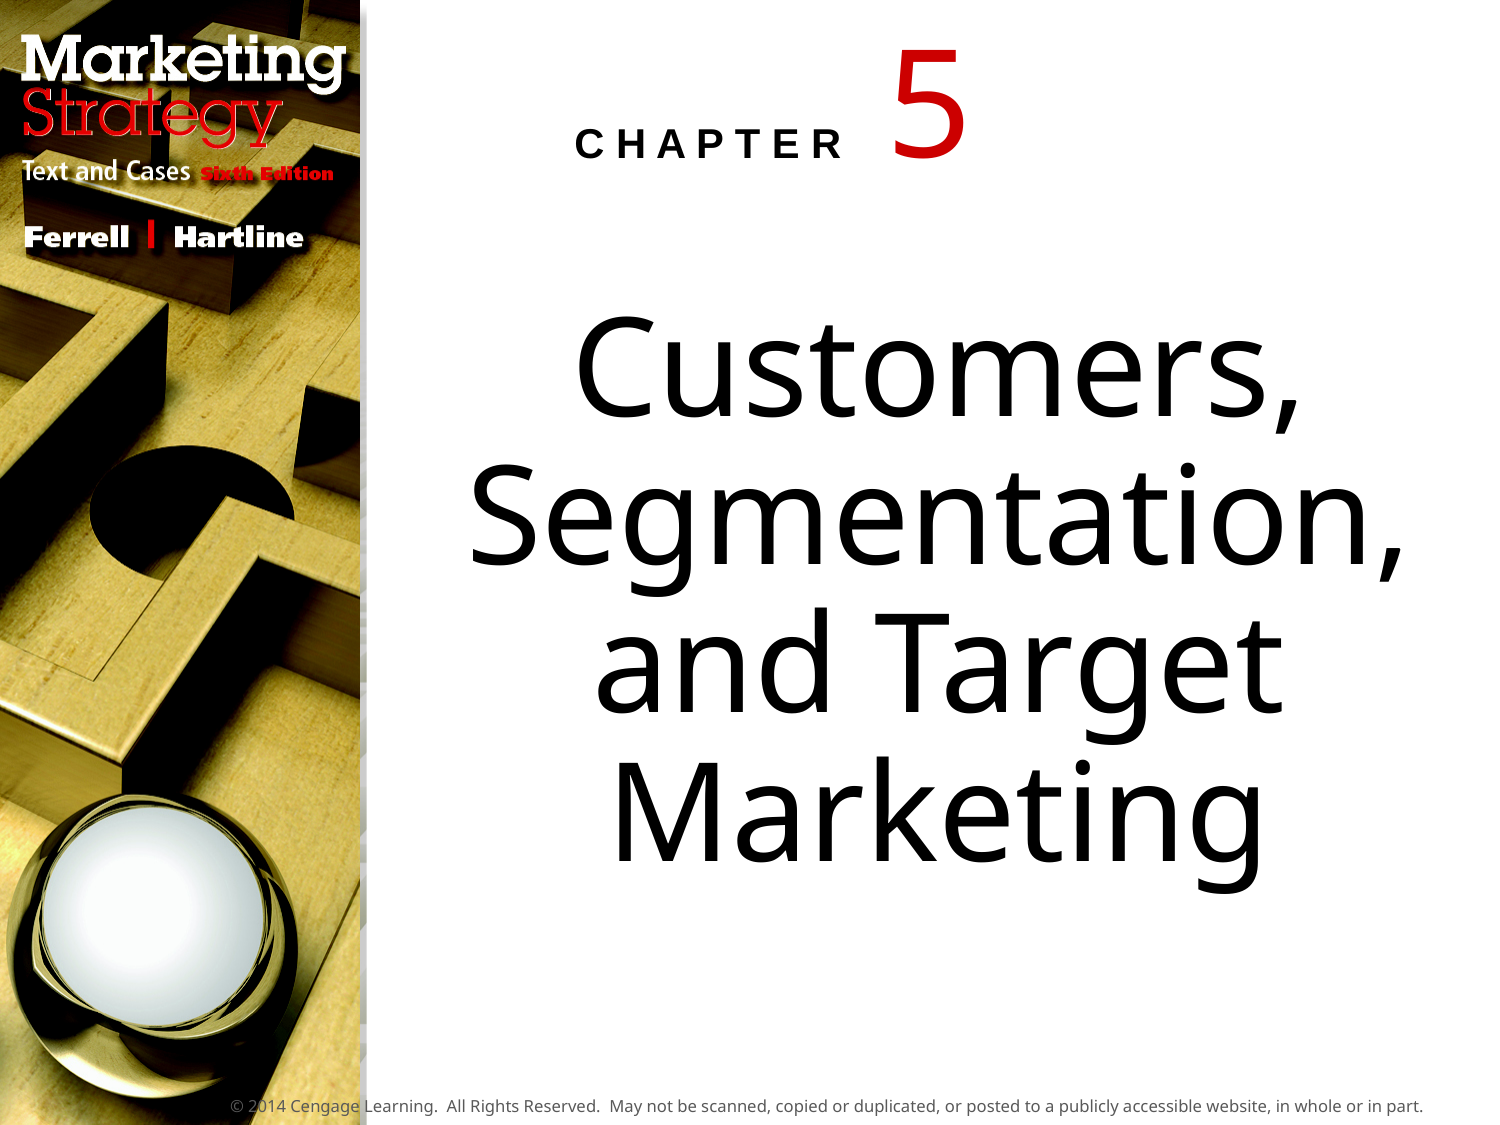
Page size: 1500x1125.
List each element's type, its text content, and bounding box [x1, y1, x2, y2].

picture [0, 0, 367, 1125]
title Customers, Segmentation, and Target Marketing [447, 287, 1431, 957]
